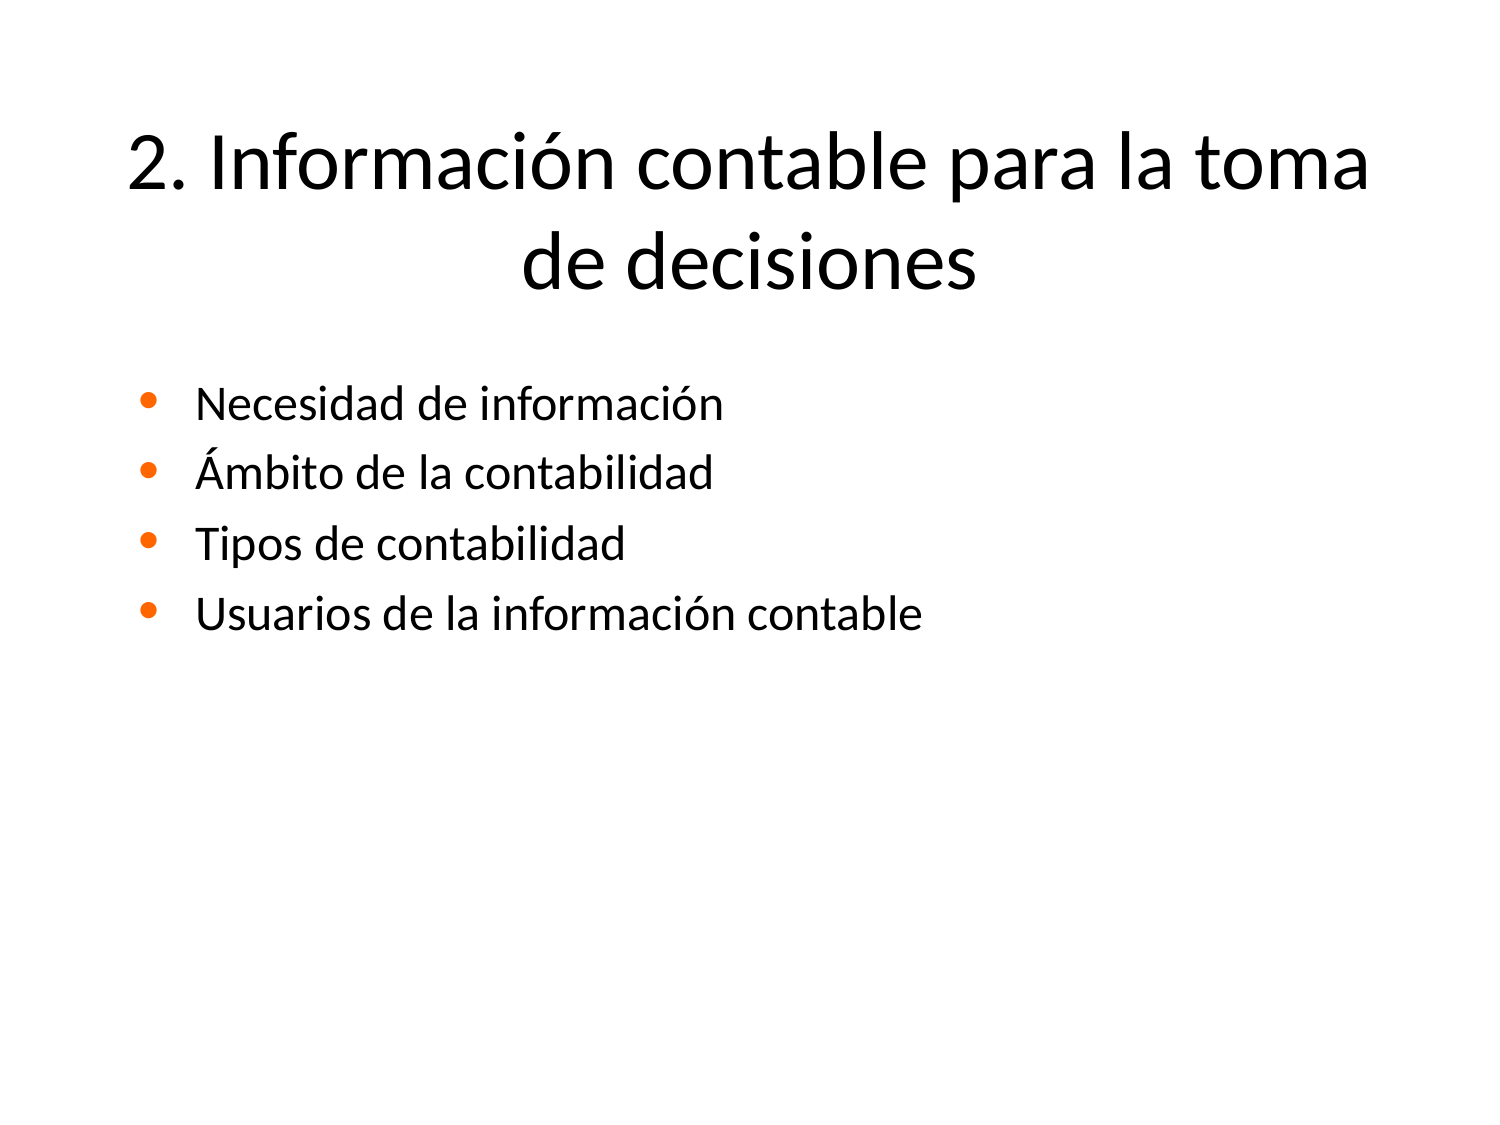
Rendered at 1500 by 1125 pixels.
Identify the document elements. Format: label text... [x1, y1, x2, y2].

title 2. Información contable para la toma de decisiones [75, 87, 1425, 325]
list Necesidad de información Ámbito de la contabilidad Tipos de contabilidad Usuarios de la información contable [123, 362, 1425, 913]
